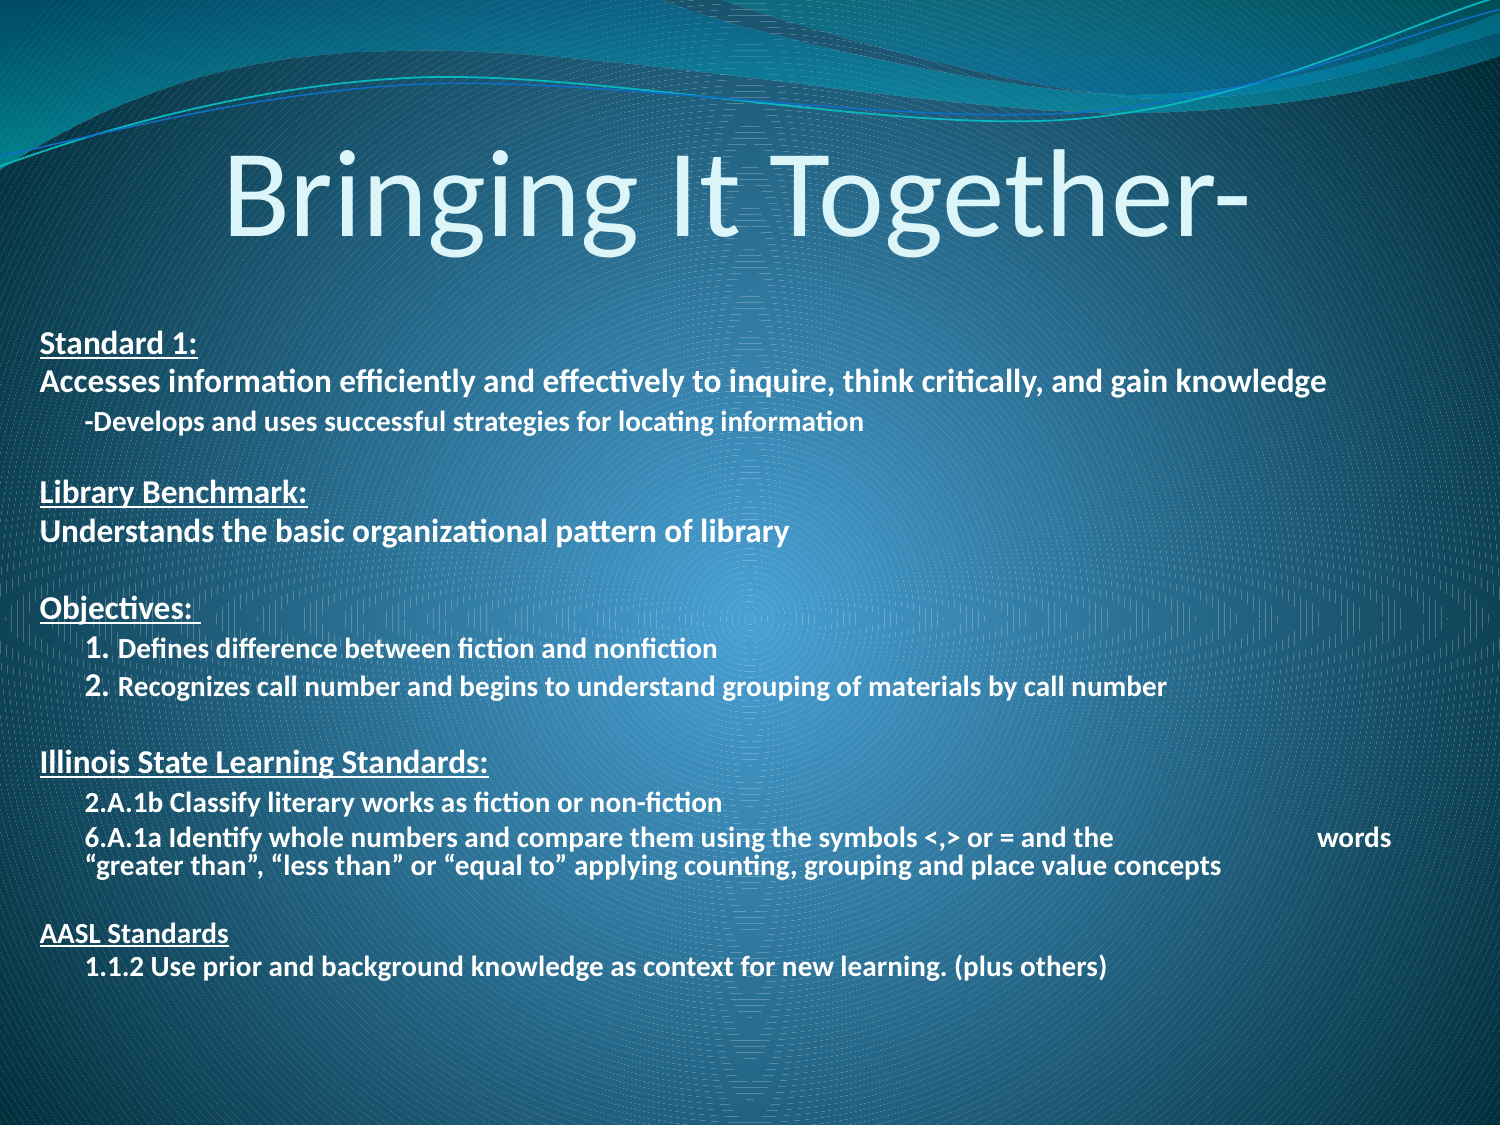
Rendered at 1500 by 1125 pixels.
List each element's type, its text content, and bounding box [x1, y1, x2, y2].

text_box Standard 1: Accesses information efficiently and effectively to inquire, think critically, and gain knowledge -Develops and uses successful strategies for locating information Library Benchmark: Understands the basic organizational pattern of library Objectives: 1. Defines difference between fiction and nonfiction 2. Recognizes call number and begins to understand grouping of materials by call number Illinois State Learning Standards: 2.A.1b Classify literary works as fiction or non-fiction 6.A.1a Identify whole numbers and compare them using the symbols <,> or = and the words “greater than”, “less than” or “equal to” applying counting, grouping and place value concepts AASL Standards 1.1.2 Use prior and background knowledge as context for new learning. (plus others) [24, 275, 1463, 1125]
title Bringing It Together- [62, 74, 1413, 263]
